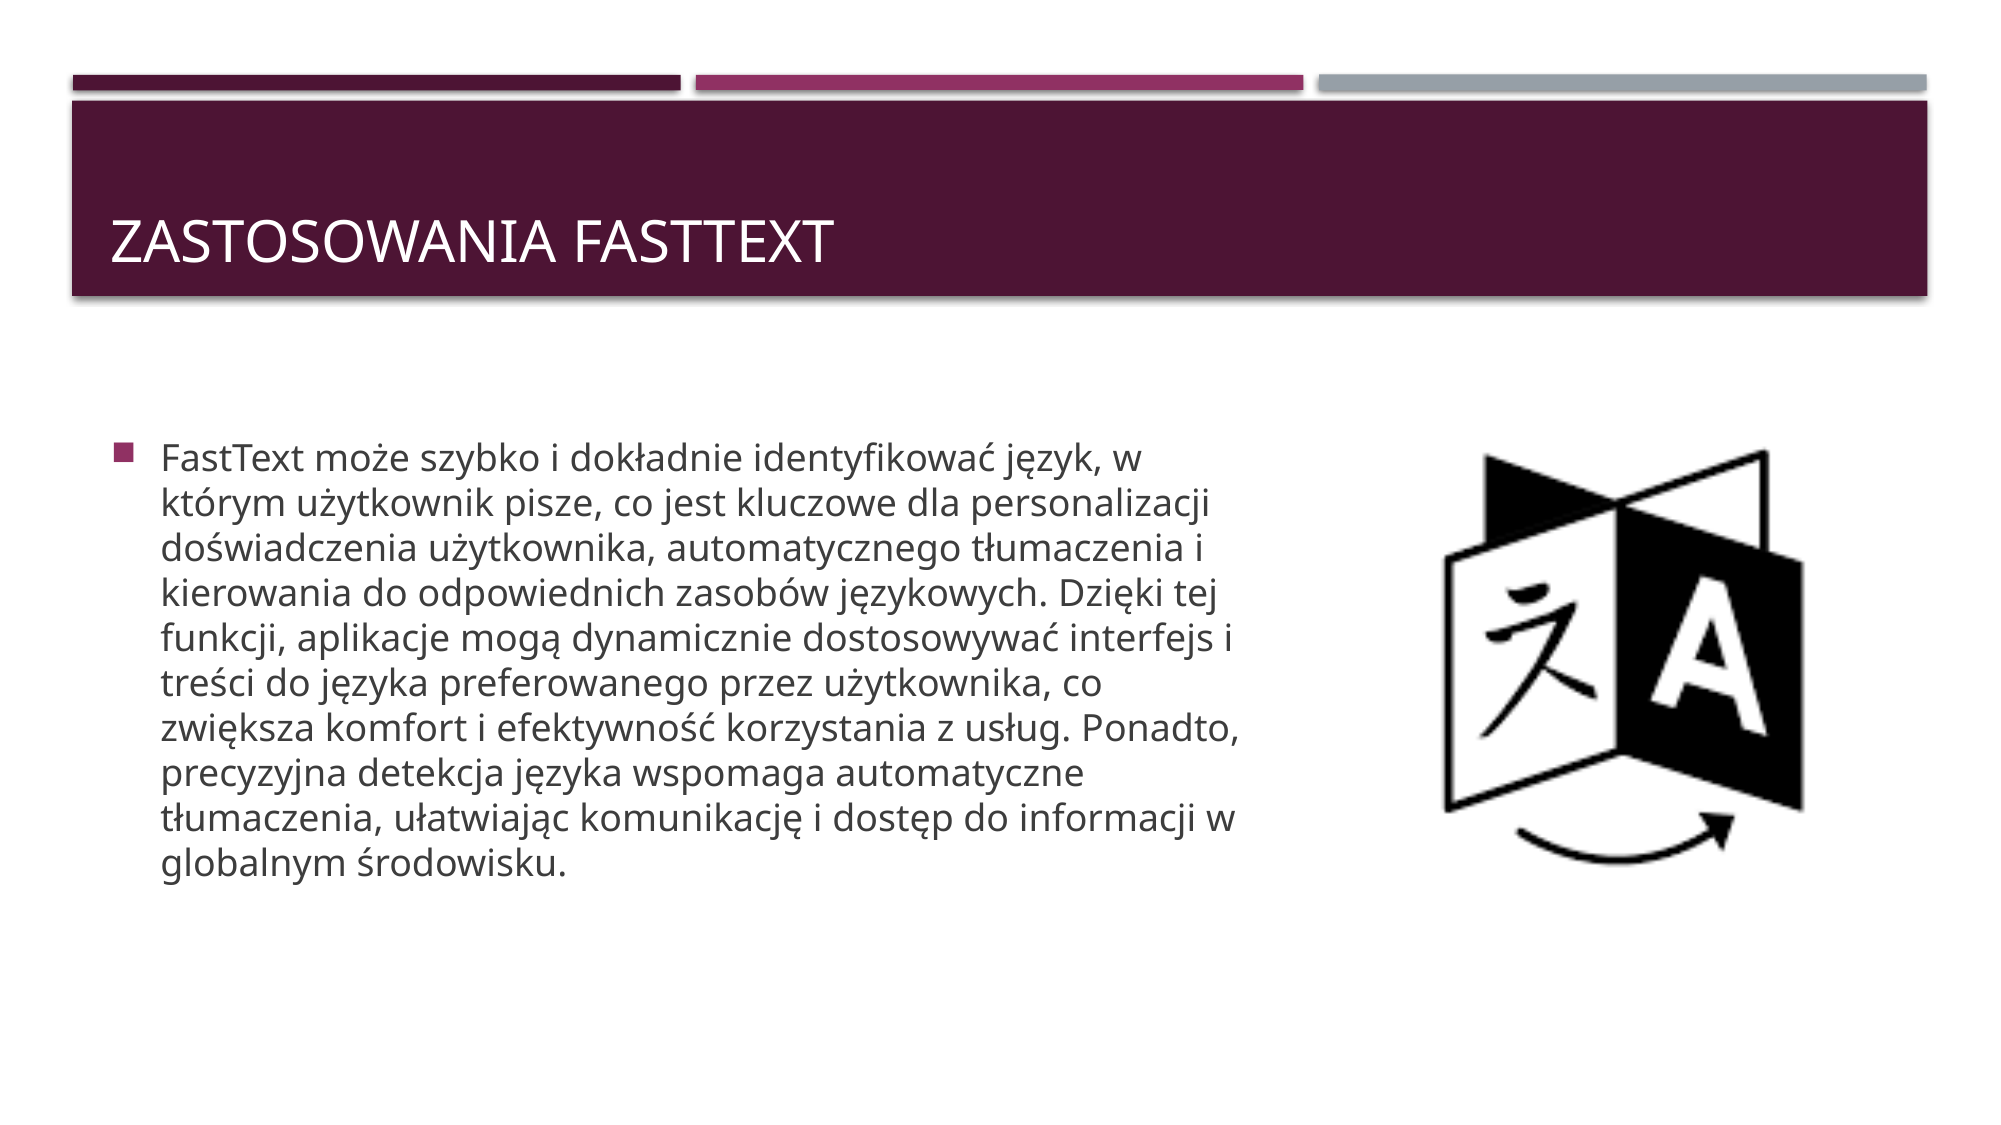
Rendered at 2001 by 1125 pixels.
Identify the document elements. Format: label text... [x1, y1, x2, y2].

list FastText może szybko i dokładnie identyfikować język, w którym użytkownik pisze, co jest kluczowe dla personalizacji doświadczenia użytkownika, automatycznego tłumaczenia i kierowania do odpowiednich zasobów językowych. Dzięki tej funkcji, aplikacje mogą dynamicznie dostosowywać interfejs i treści do języka preferowanego przez użytkownika, co zwiększa komfort i efektywność korzystania z usług. Ponadto, precyzyjna detekcja języka wspomaga automatyczne tłumaczenia, ułatwiając komunikację i dostęp do informacji w globalnym środowisku. [95, 357, 1273, 962]
picture [1346, 392, 1932, 927]
title ZASTOSOWANIA FASTTEXT [95, 115, 1905, 282]
